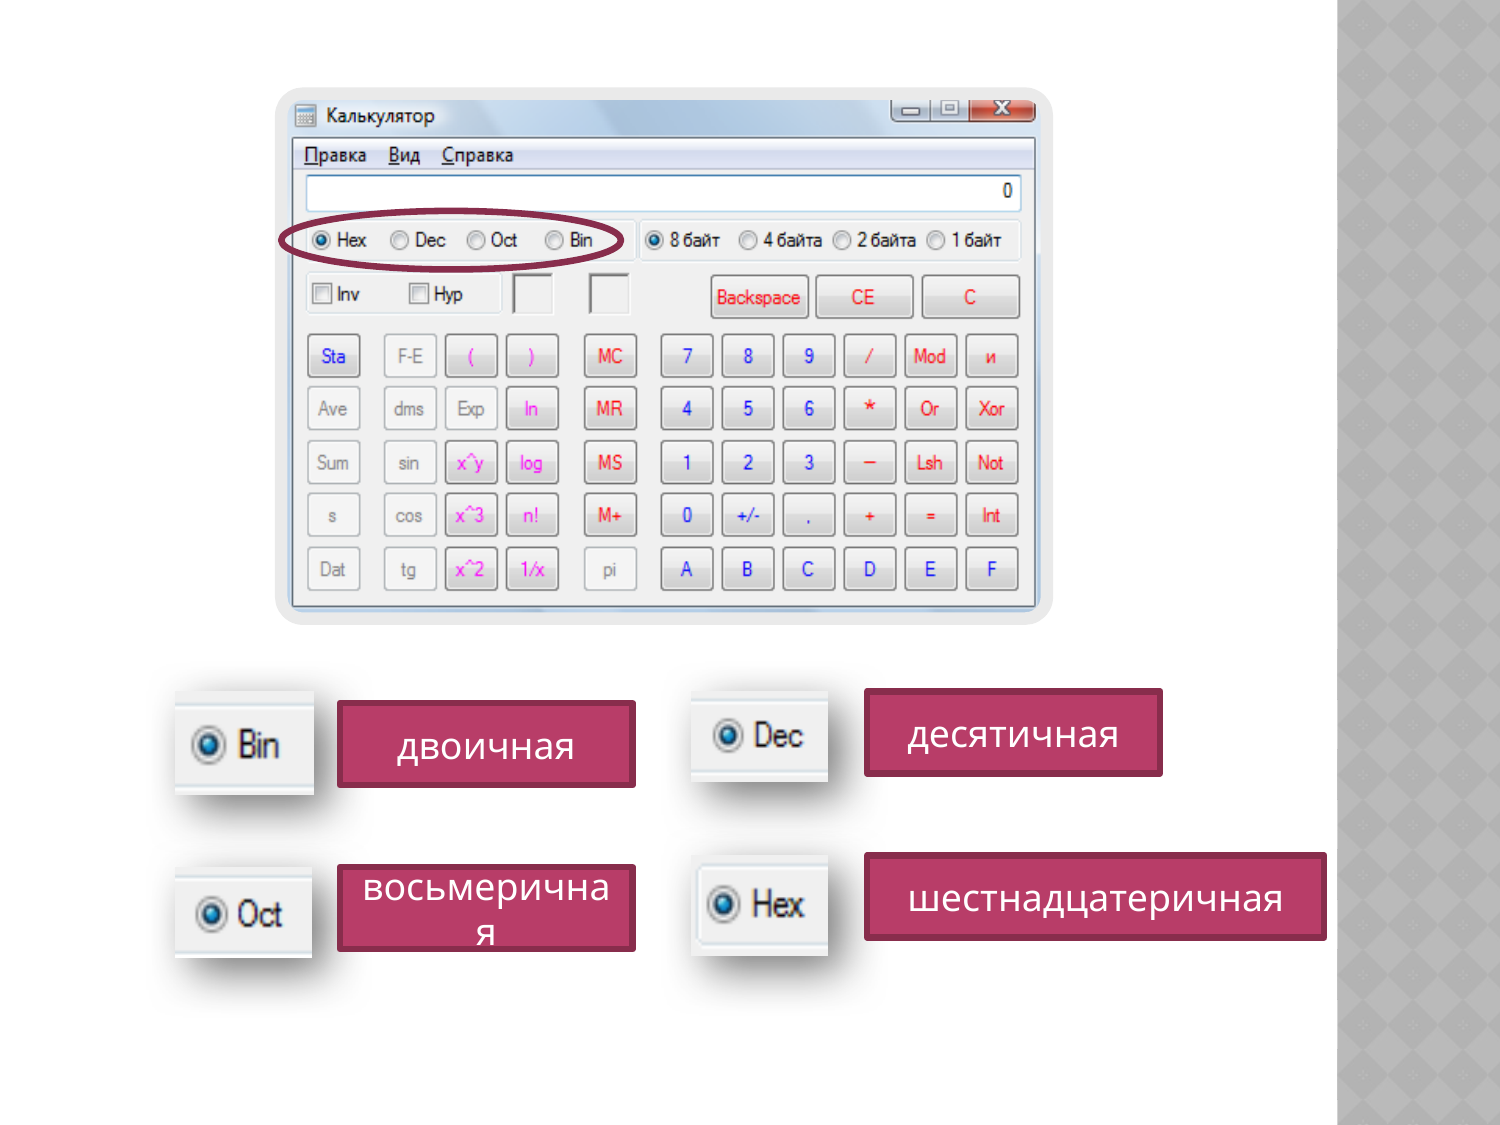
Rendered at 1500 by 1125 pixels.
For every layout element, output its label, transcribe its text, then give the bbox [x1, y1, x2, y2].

picture [690, 855, 828, 956]
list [280, 93, 1048, 620]
picture [175, 690, 314, 795]
text_box восьмеричная [337, 864, 636, 952]
picture [690, 690, 828, 783]
text_box десятичная [864, 688, 1163, 777]
text_box двоичная [337, 700, 636, 788]
picture [175, 866, 313, 959]
text_box шестнадцатеричная [864, 852, 1327, 941]
